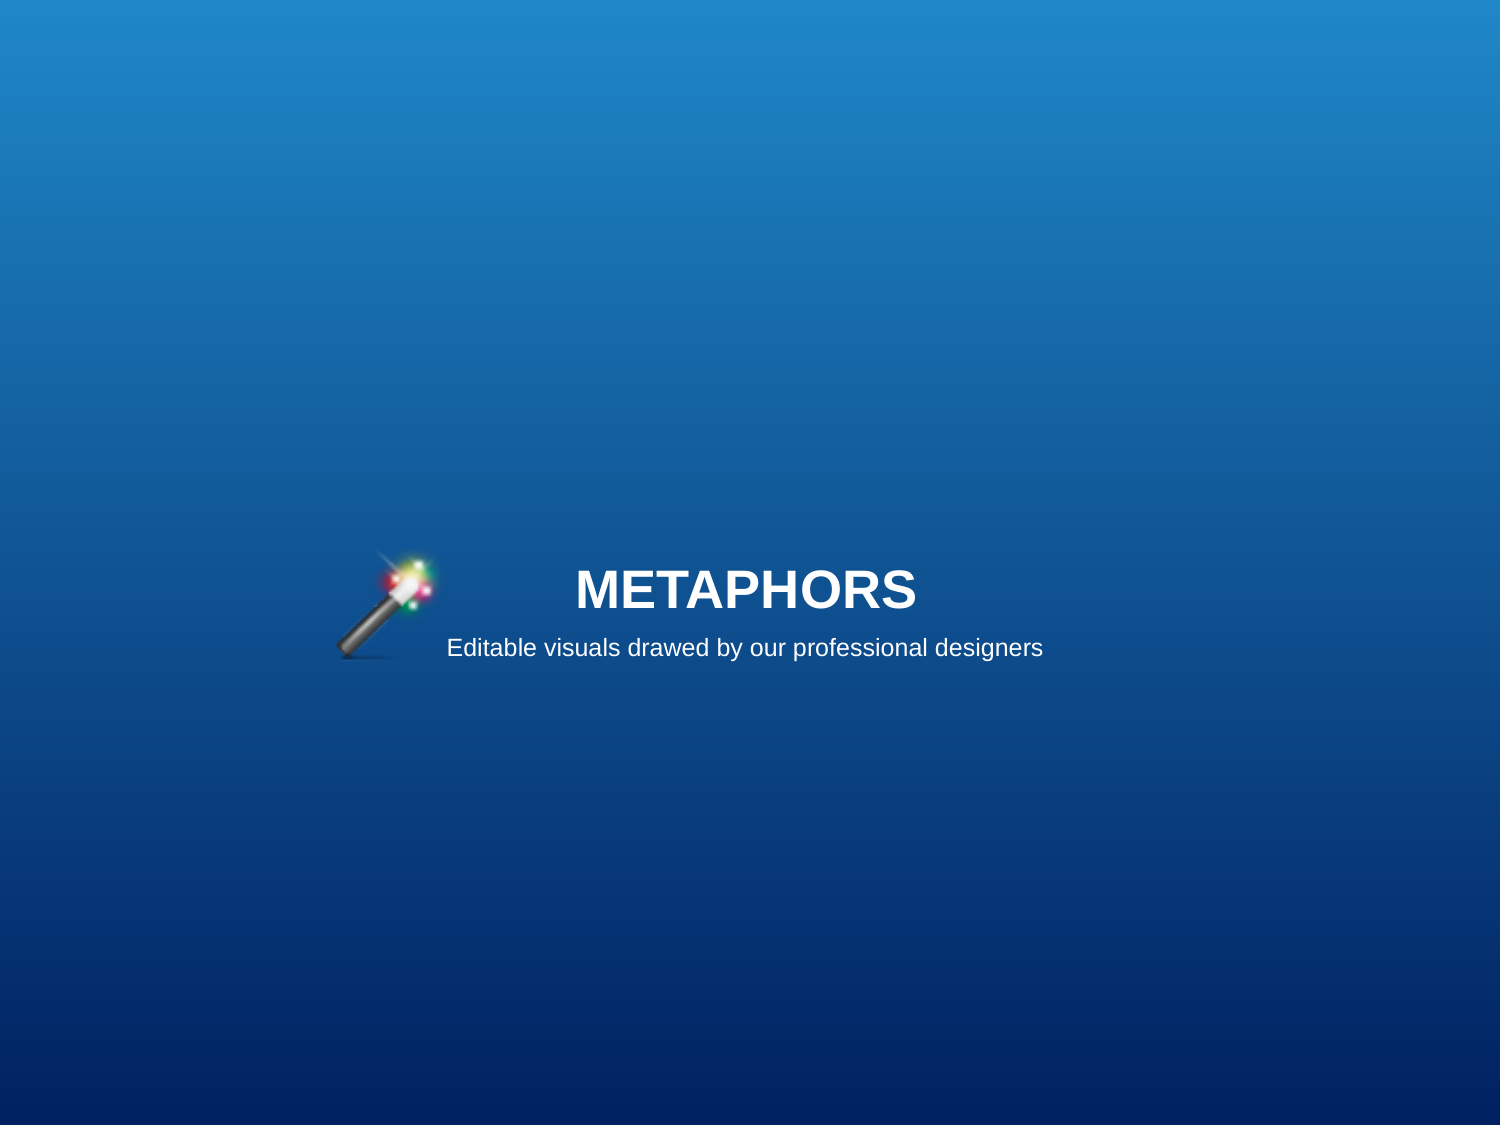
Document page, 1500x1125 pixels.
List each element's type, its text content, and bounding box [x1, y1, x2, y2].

text_box METAPHORS [561, 521, 932, 624]
text_box Editable visuals drawed by our professional designers [450, 624, 1067, 669]
text_box [0, 0, 1500, 1125]
picture [328, 548, 446, 666]
